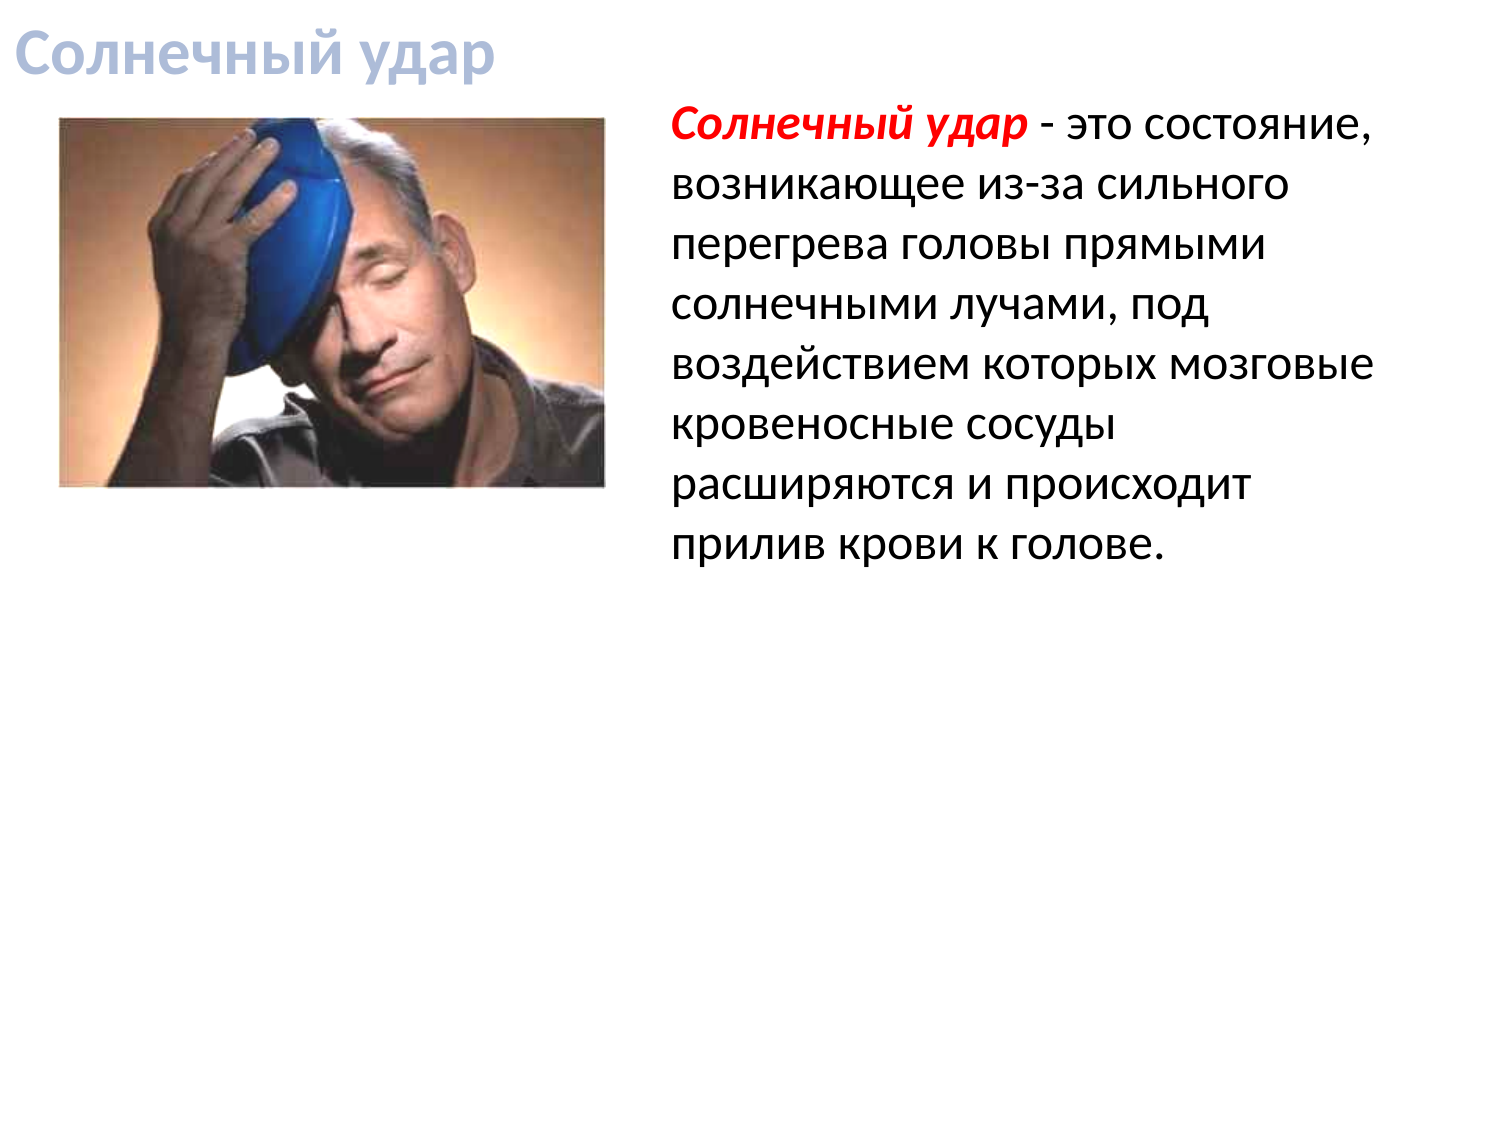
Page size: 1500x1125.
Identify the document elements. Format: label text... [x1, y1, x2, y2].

text_box Солнечный удар - это состояние, возникающее из-за сильного перегрева головы прямыми солнечными лучами, под воздействием которых мозговые кровеносные сосуды расширяются и происходит прилив крови к голове. [656, 81, 1407, 577]
text_box Солнечный удар [0, 0, 1500, 95]
picture [58, 116, 606, 490]
